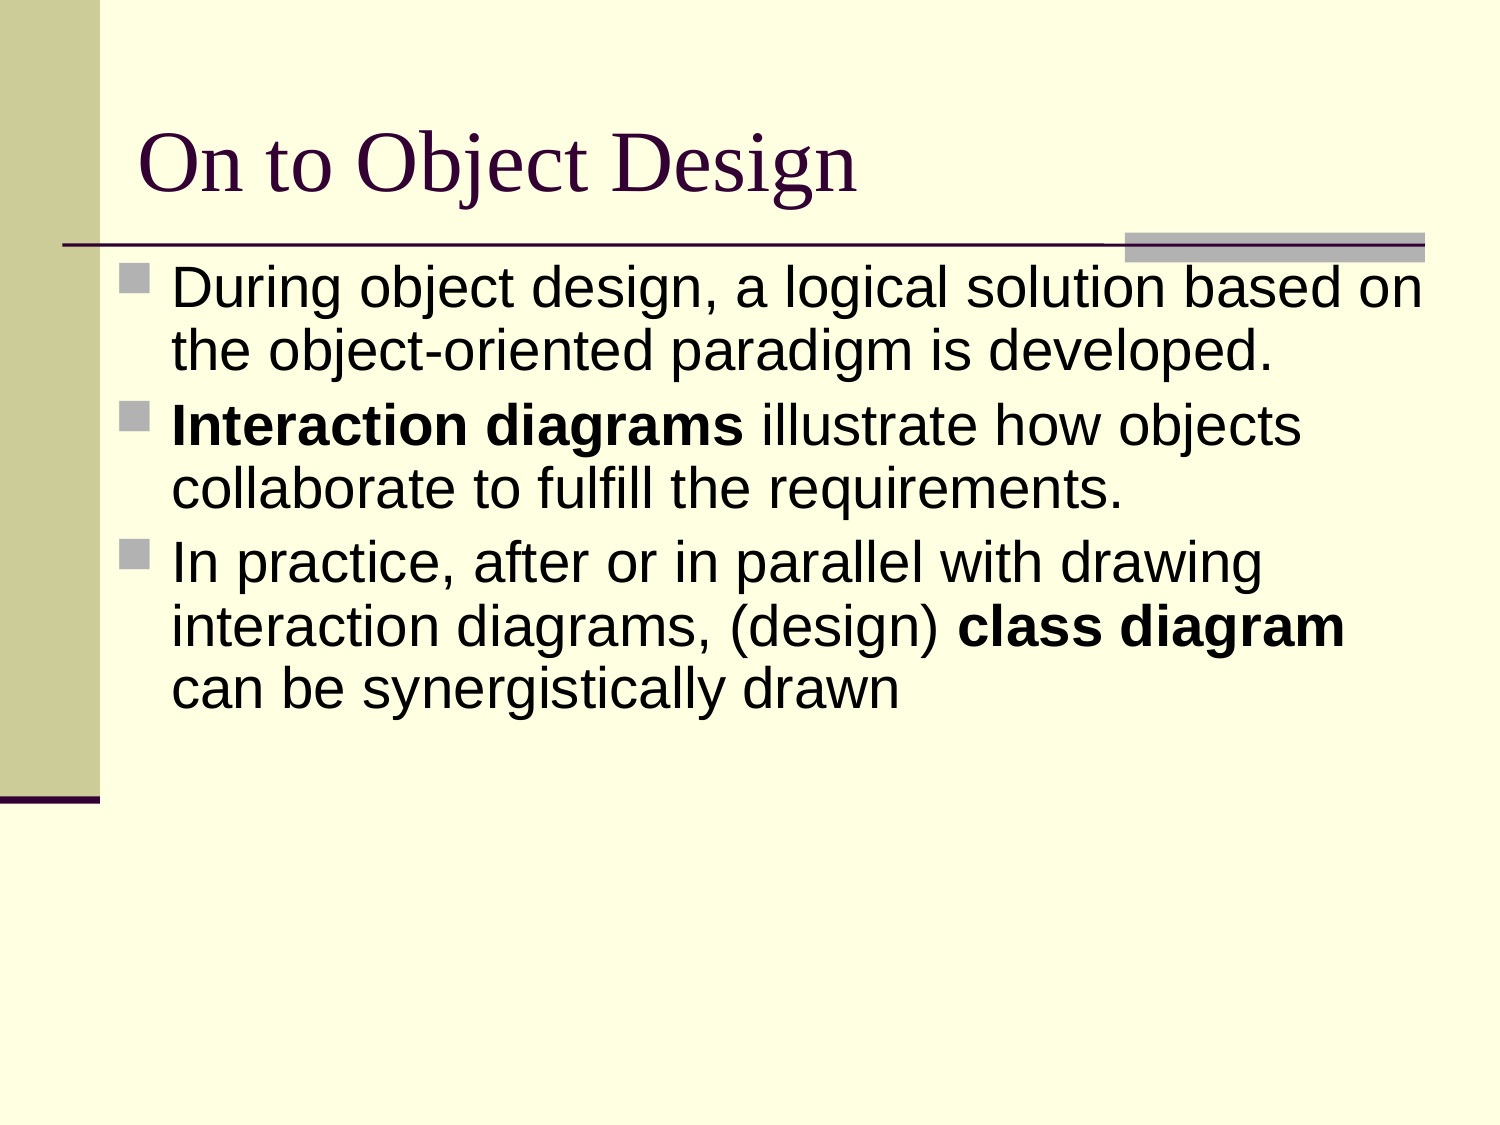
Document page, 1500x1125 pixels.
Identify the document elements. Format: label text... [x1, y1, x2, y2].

list During object design, a logical solution based on the object-oriented paradigm is developed. Interaction diagrams illustrate how objects collaborate to fulfill the requirements. In practice, after or in parallel with drawing interaction diagrams, (design) class diagram can be synergistically drawn [99, 249, 1447, 913]
title On to Object Design [99, 62, 1376, 249]
